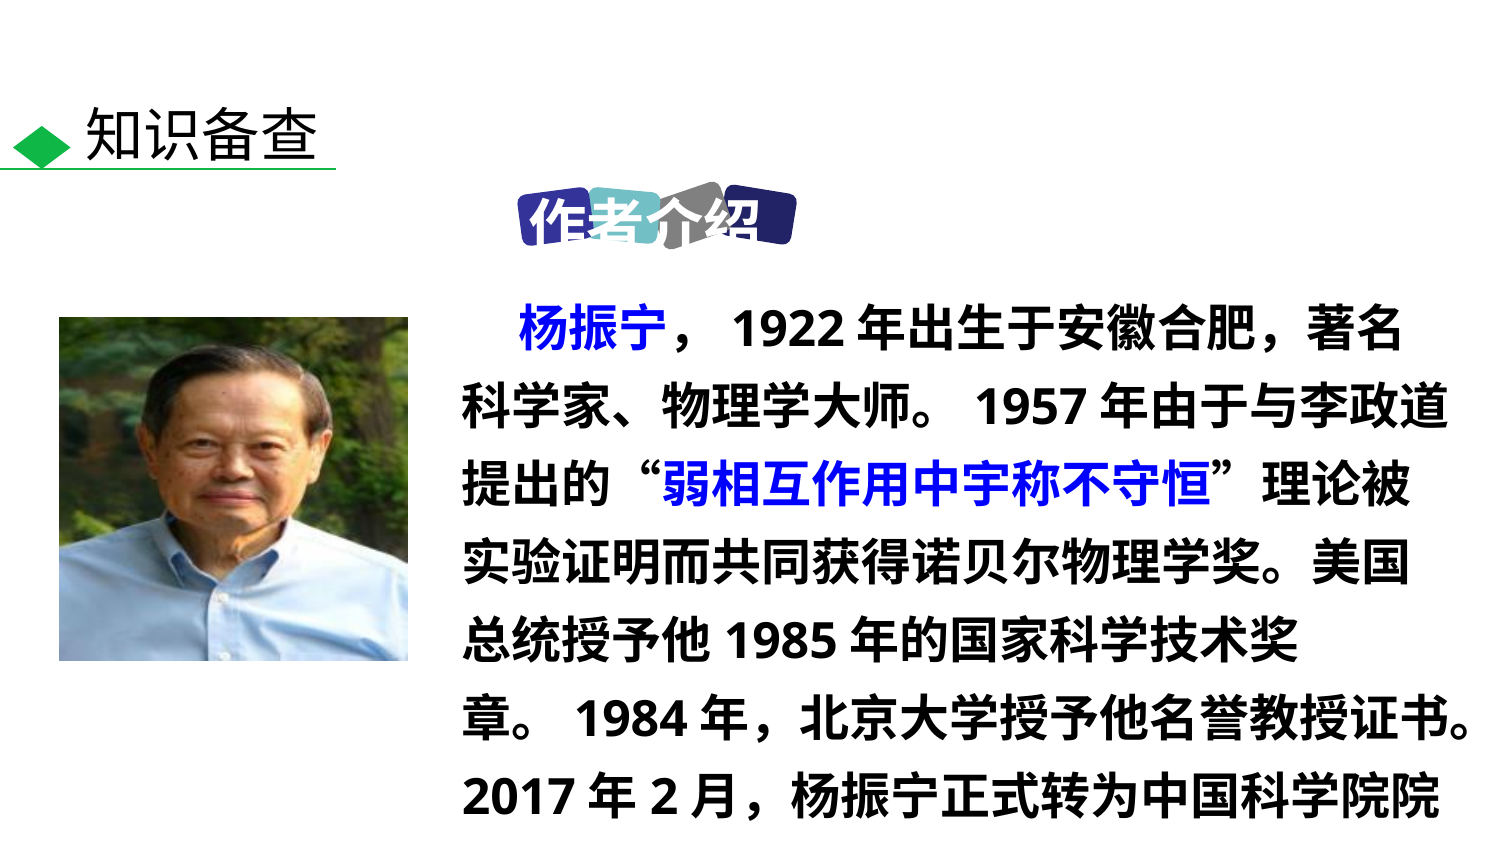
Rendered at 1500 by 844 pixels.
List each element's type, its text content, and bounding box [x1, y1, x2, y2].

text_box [0, 91, 337, 177]
text_box 杨振宁，1922年出生于安徽合肥，著名科学家、物理学大师。1957年由于与李政道提出的“弱相互作用中宇称不守恒”理论被实验证明而共同获得诺贝尔物理学奖。美国总统授予他1985年的国家科学技术奖章。1984年，北京大学授予他名誉教授证书。2017年2月，杨振宁正式转为中国科学院院士。 [447, 271, 1471, 844]
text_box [513, 161, 800, 268]
picture [59, 317, 408, 661]
